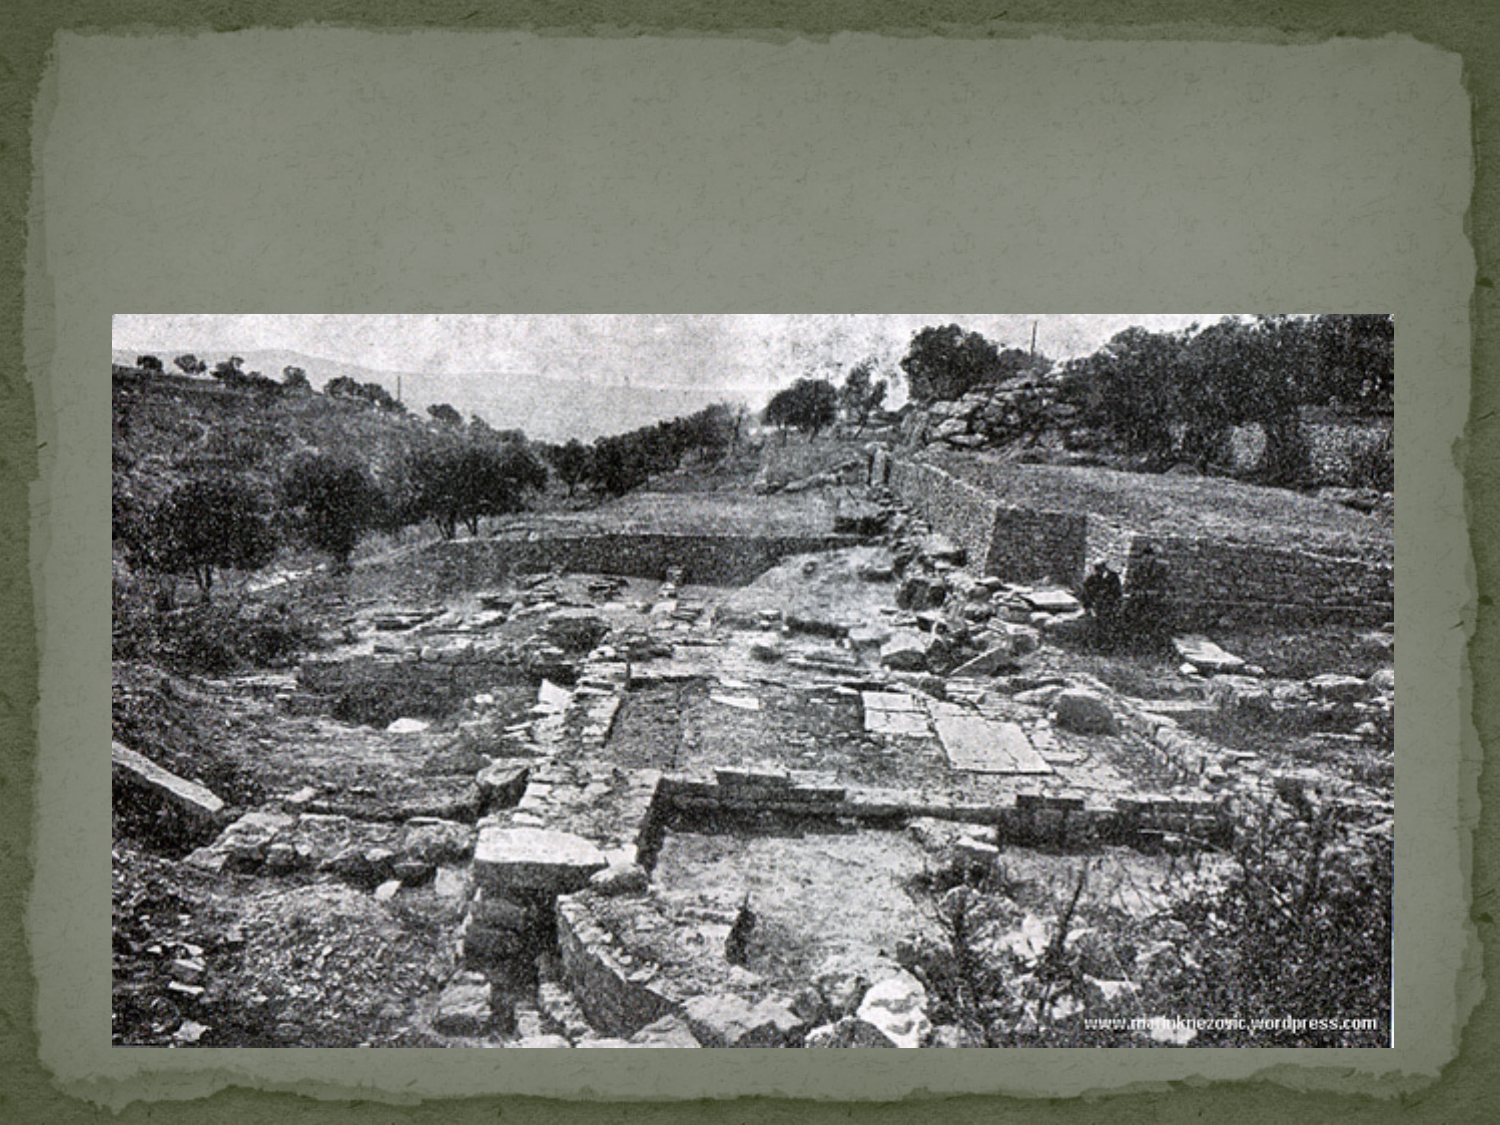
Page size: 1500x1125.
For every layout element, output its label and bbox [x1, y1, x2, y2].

list [115, 317, 1392, 1046]
